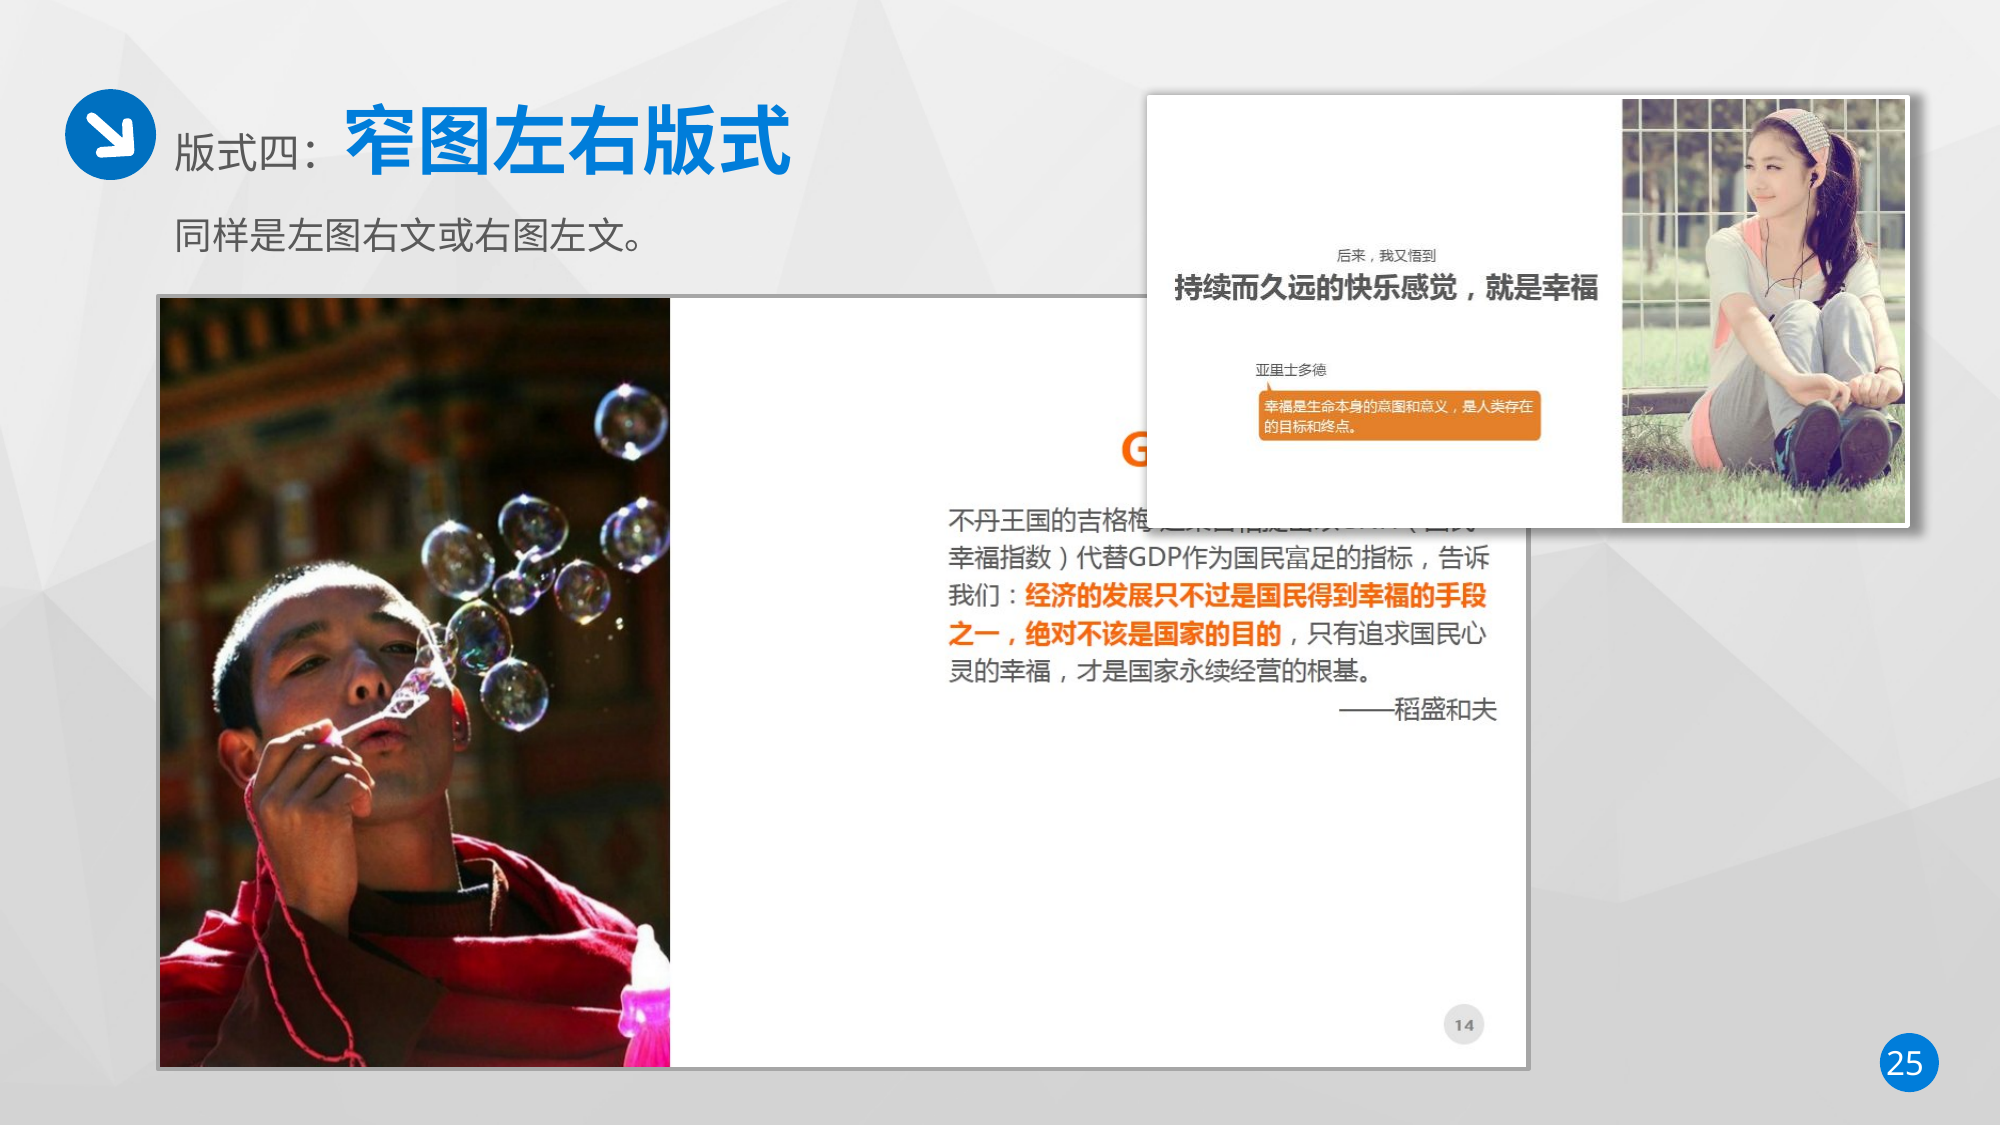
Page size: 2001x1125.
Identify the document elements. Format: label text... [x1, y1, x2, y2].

picture [0, 0, 2000, 1125]
text_box 版式四：窄图左右版式 [160, 86, 837, 191]
text_box 同样是左图右文或右图左文。 [160, 192, 1140, 265]
